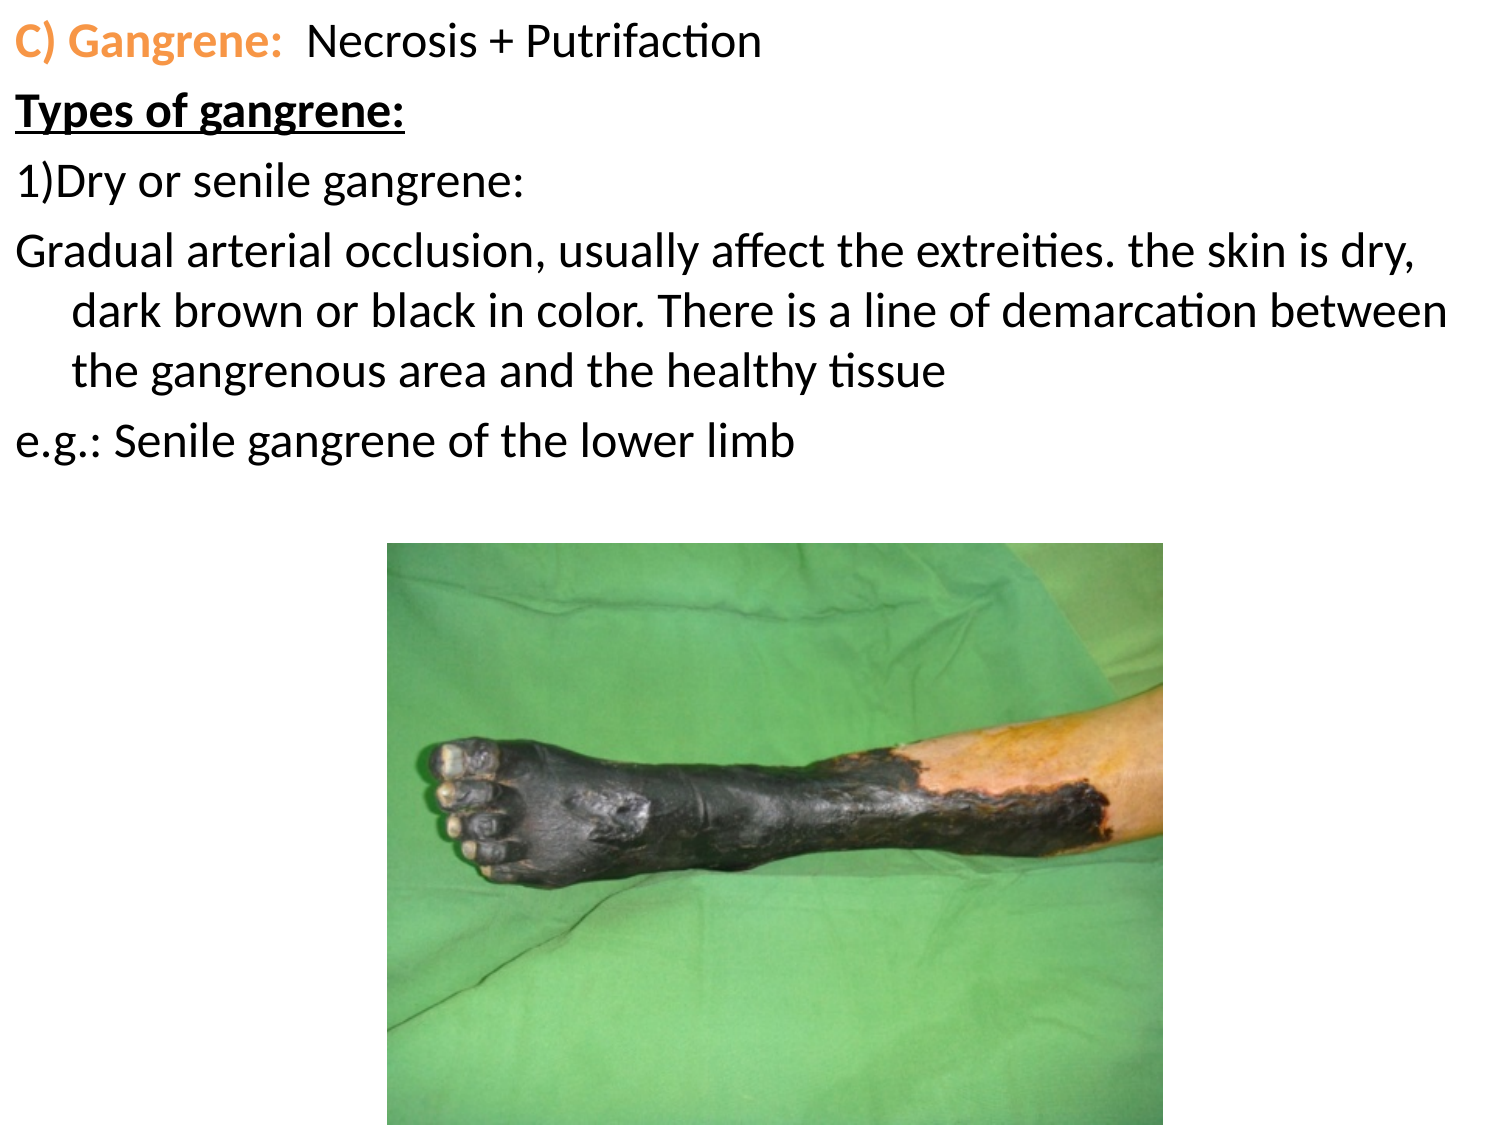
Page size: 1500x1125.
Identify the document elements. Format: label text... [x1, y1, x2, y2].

picture [387, 543, 1163, 1125]
list C) Gangrene: Necrosis + Putrifaction Types of gangrene: 1)Dry or senile gangrene: Gradual arterial occlusion, usually affect the extreities. the skin is dry, dark brown or black in color. There is a line of demarcation between the gangrenous area and the healthy tissue e.g.: Senile gangrene of the lower limb [0, 0, 1500, 1125]
